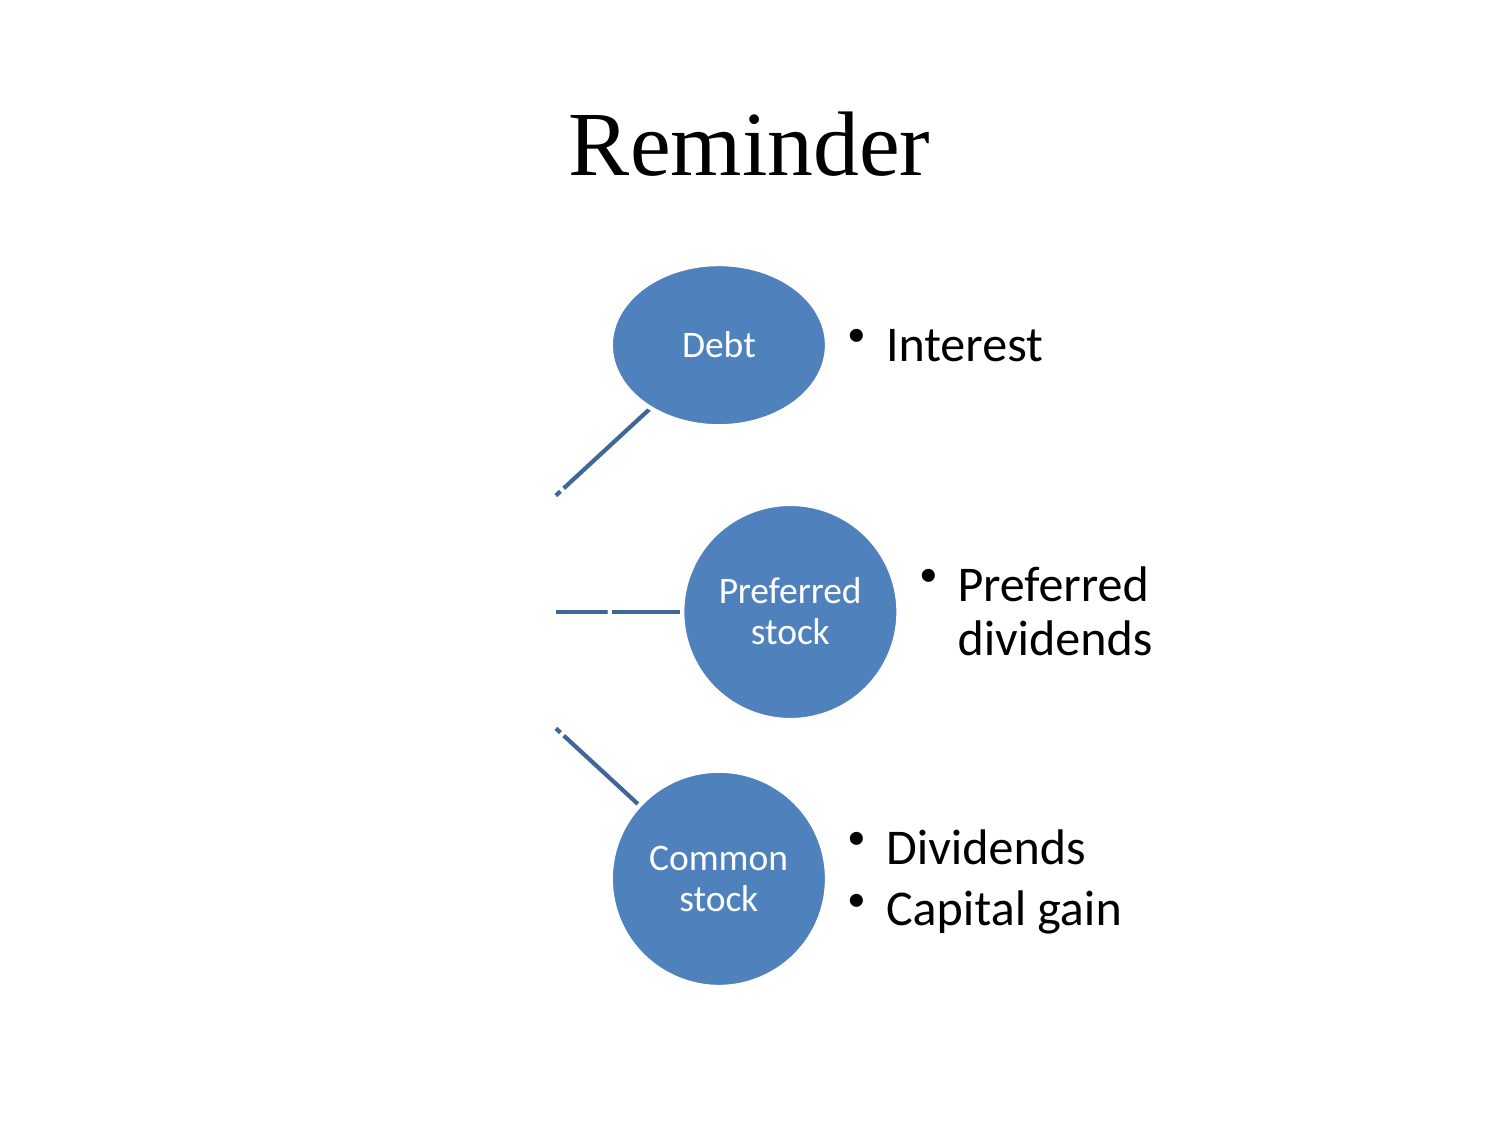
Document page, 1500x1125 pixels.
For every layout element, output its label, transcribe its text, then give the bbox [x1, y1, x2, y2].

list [49, 250, 1445, 1001]
title Reminder [75, 45, 1425, 233]
